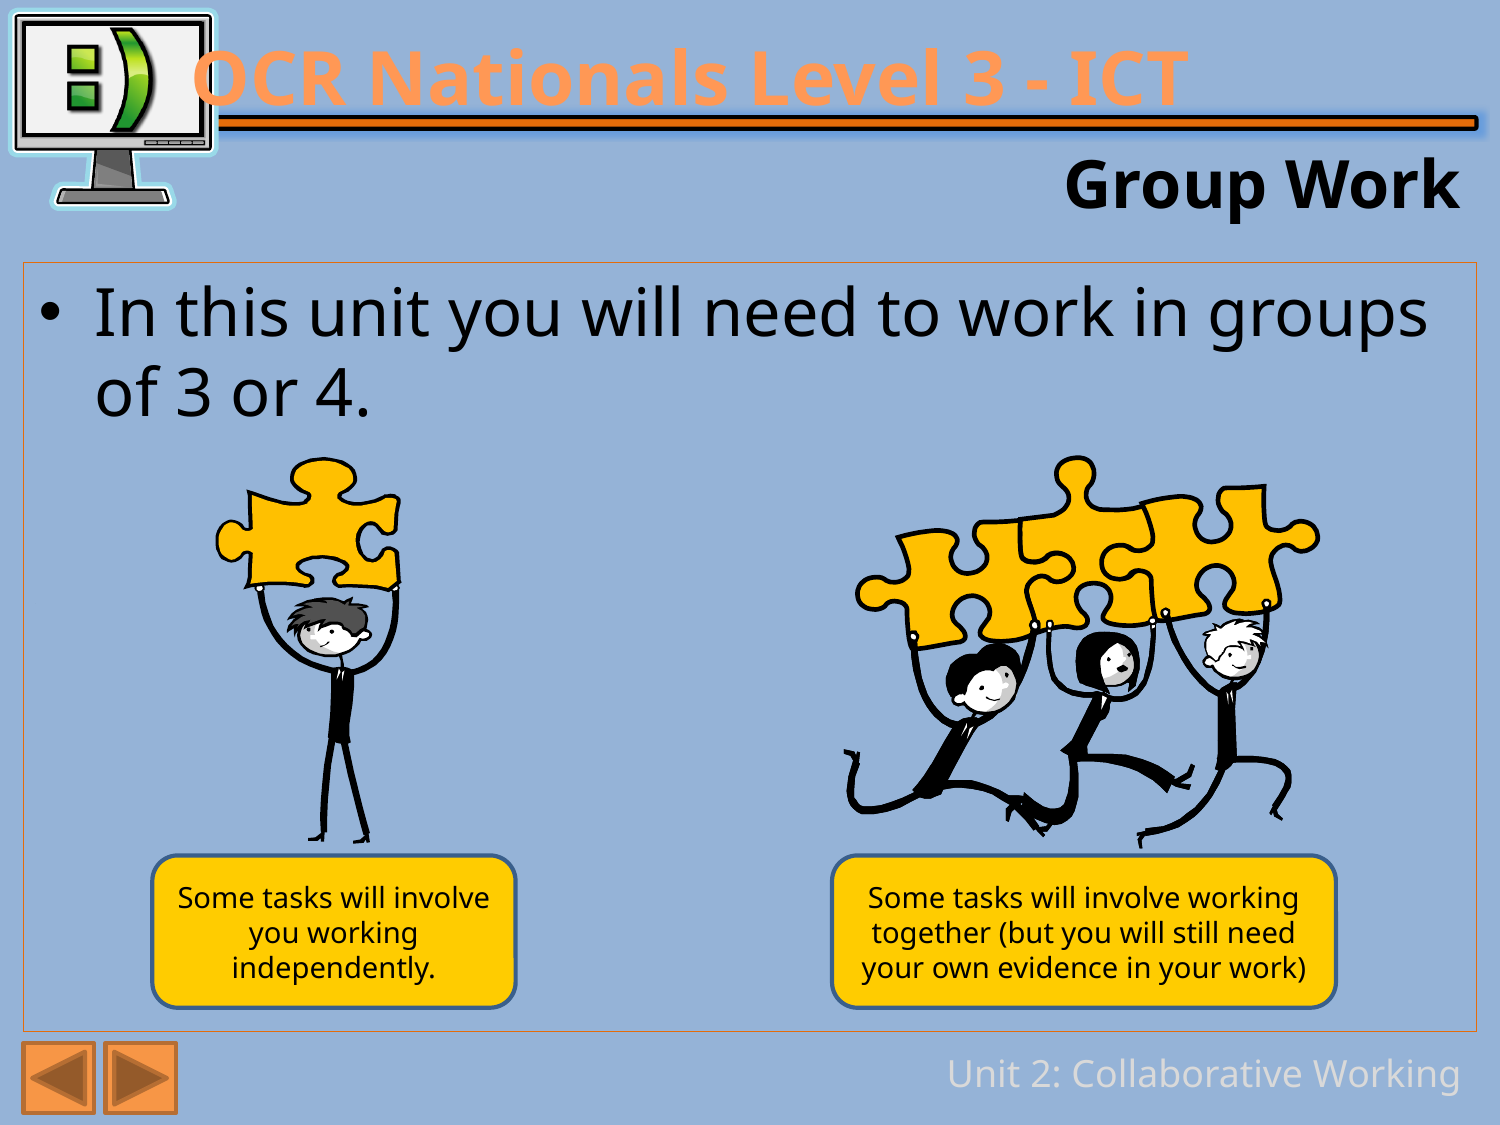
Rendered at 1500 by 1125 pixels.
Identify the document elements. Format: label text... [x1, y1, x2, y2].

list In this unit you will need to work in groups of 3 or 4. [23, 262, 1477, 1032]
text_box Some tasks will involve you working independently. [150, 853, 518, 1010]
title Group Work [187, 117, 1477, 247]
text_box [34, 456, 402, 844]
picture [48, 21, 172, 139]
text_box Some tasks will involve working together (but you will still need your own evidence in your work) [829, 854, 1339, 1010]
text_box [843, 456, 1317, 849]
